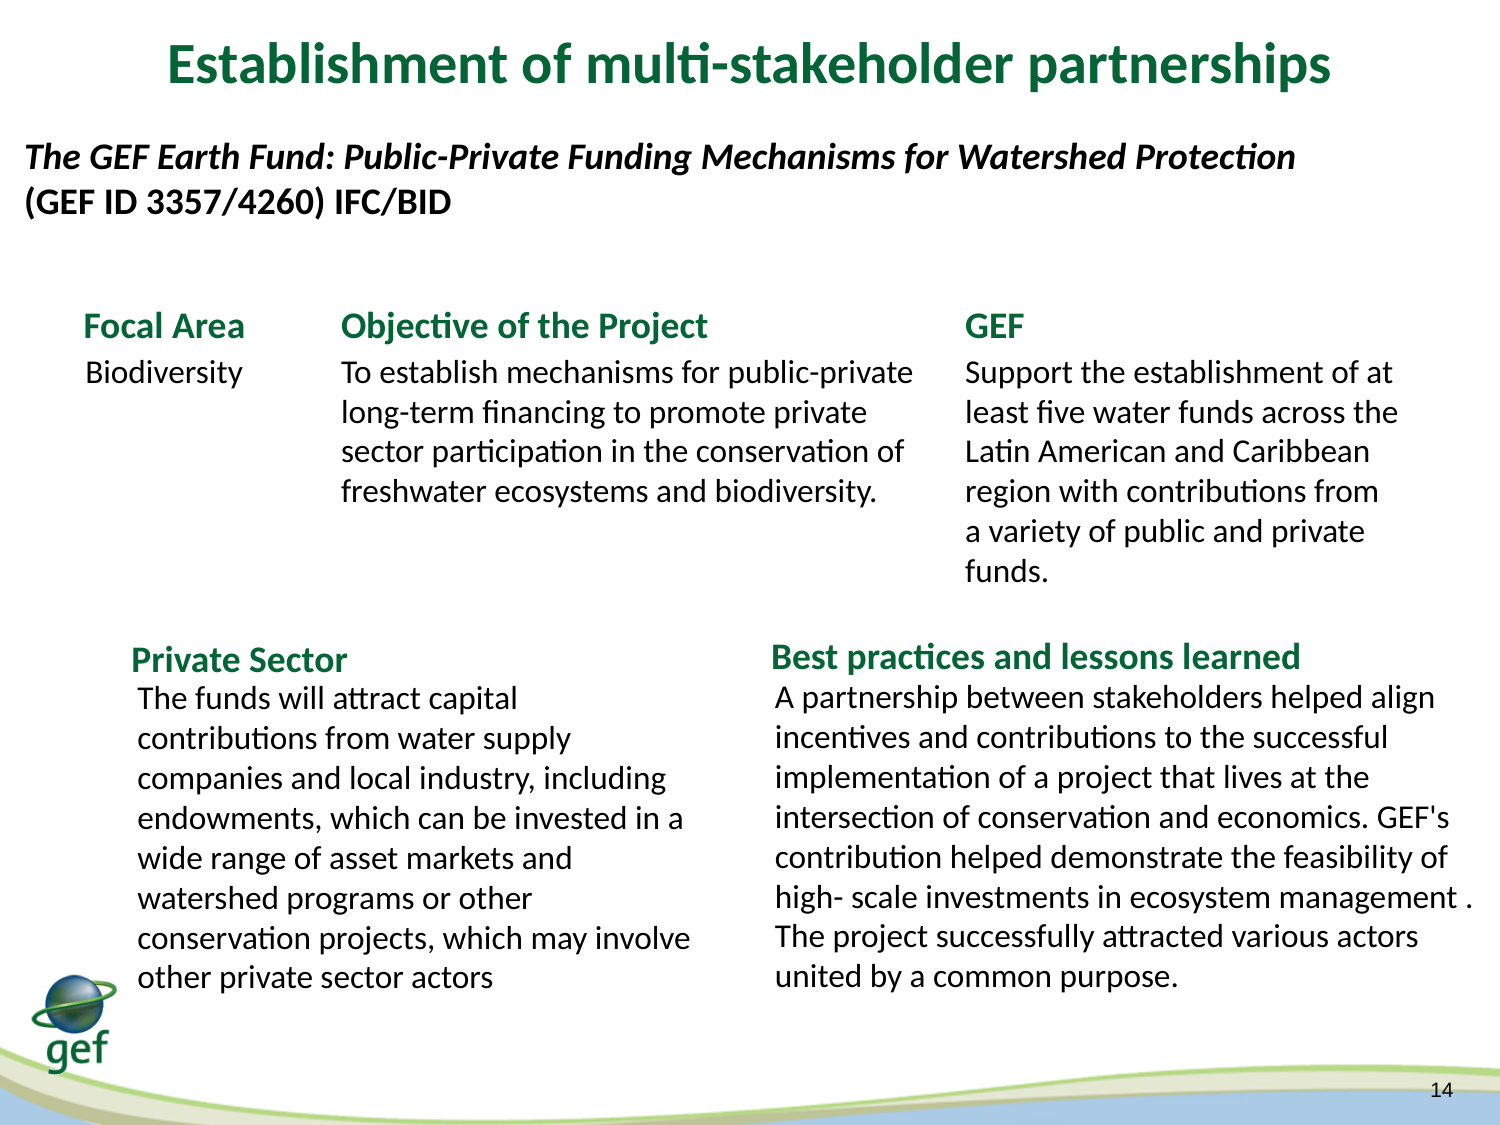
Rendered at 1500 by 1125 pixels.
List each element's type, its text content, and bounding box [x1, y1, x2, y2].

text_box The GEF Earth Fund: Public-Private Funding Mechanisms for Watershed Protection (GEF ID 3357/4260) IFC/BID [9, 124, 1497, 230]
text_box To establish mechanisms for public-private long-term financing to promote private sector participation in the conservation of freshwater ecosystems and biodiversity. [326, 342, 933, 517]
text_box The funds will attract capital contributions from water supply companies and local industry, including endowments, which can be invested in a wide range of asset markets and watershed programs or other conservation projects, which may involve other private sector actors [137, 676, 700, 996]
text_box Establishment of multi-stakeholder partnerships [0, 24, 1500, 96]
text_box Focal Area [68, 293, 307, 354]
text_box Private Sector [116, 627, 455, 687]
text_box Support the establishment of at least five water funds across the Latin American and Caribbean region with contributions from a variety of public and private funds. [950, 342, 1416, 597]
picture [0, 922, 1500, 1125]
text_box Best practices and lessons learned [756, 624, 1332, 685]
text_box Biodiversity [70, 342, 326, 398]
text_box A partnership between stakeholders helped align incentives and contributions to the successful implementation of a project that lives at the intersection of conservation and economics. GEF's contribution helped demonstrate the feasibility of high- scale investments in ecosystem management . The project successfully attracted various actors united by a common purpose. [774, 675, 1476, 995]
text_box GEF [950, 293, 1188, 342]
text_box Objective of the Project [326, 293, 739, 342]
